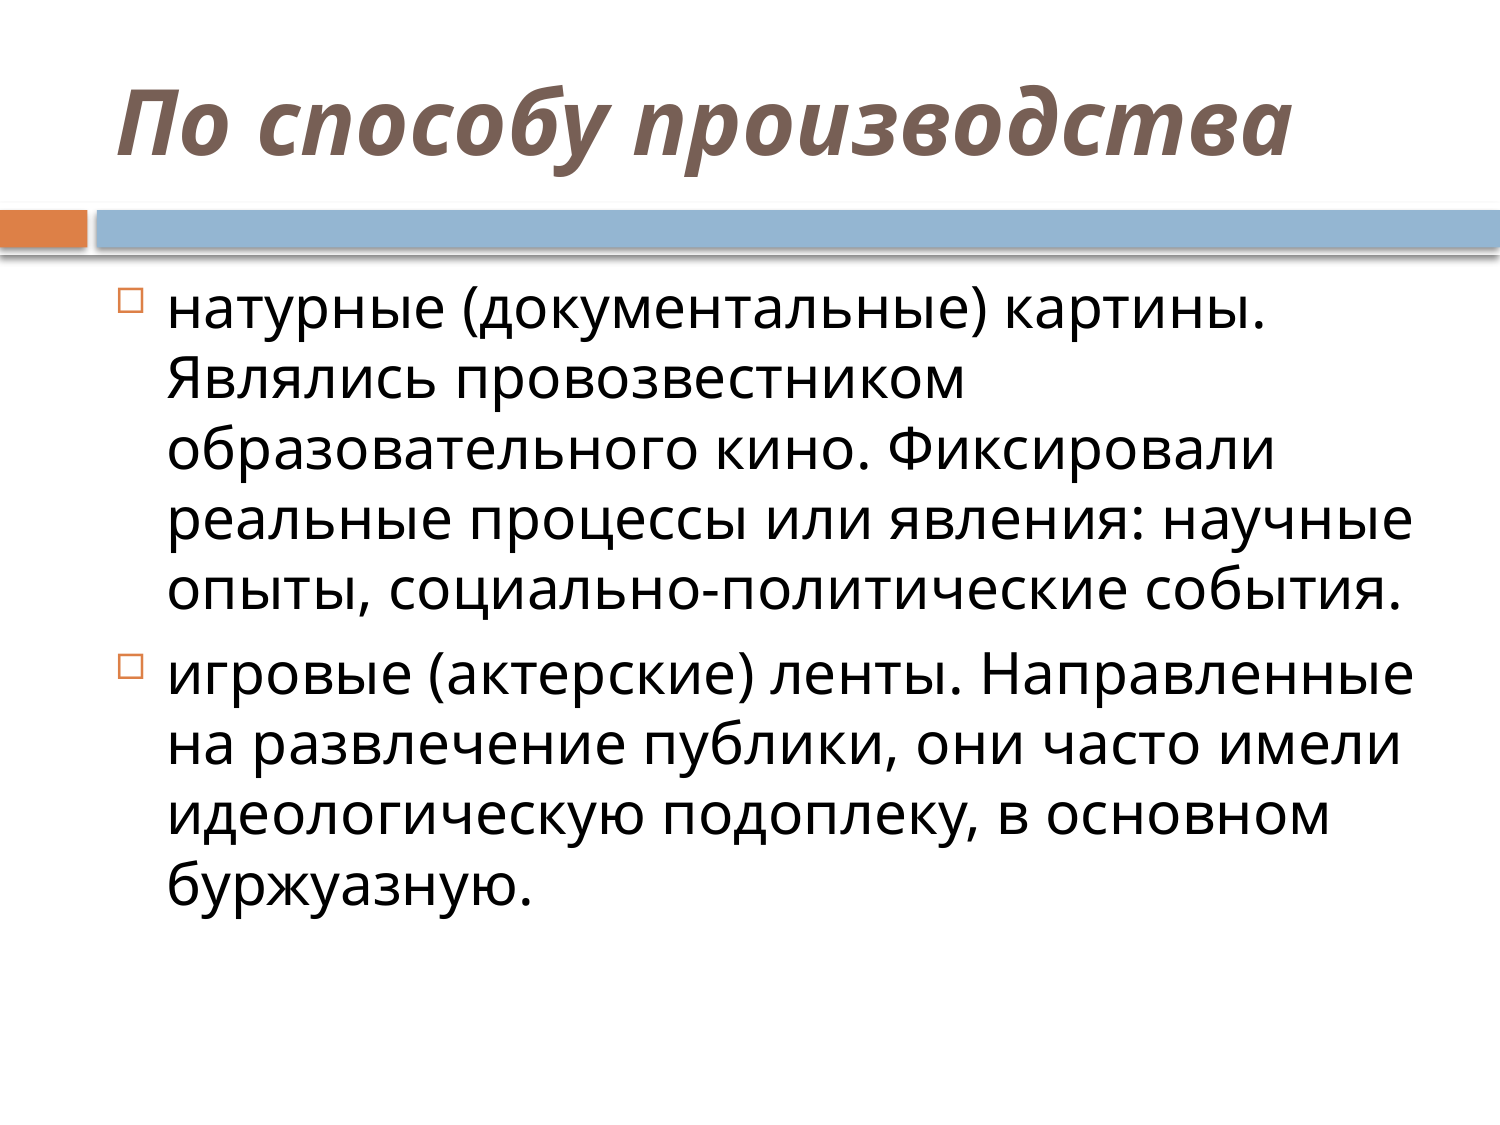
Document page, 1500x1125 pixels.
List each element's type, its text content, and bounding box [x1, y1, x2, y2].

title По способу производства [100, 37, 1438, 200]
list натурные (документальные) картины. Являлись провозвестником образовательного кино. Фиксировали реальные процессы или явления: научные опыты, социально-политические события. игровые (актерские) ленты. Направленные на развлечение публики, они часто имели идеологическую подоплеку, в основном буржуазную. [100, 262, 1438, 1000]
